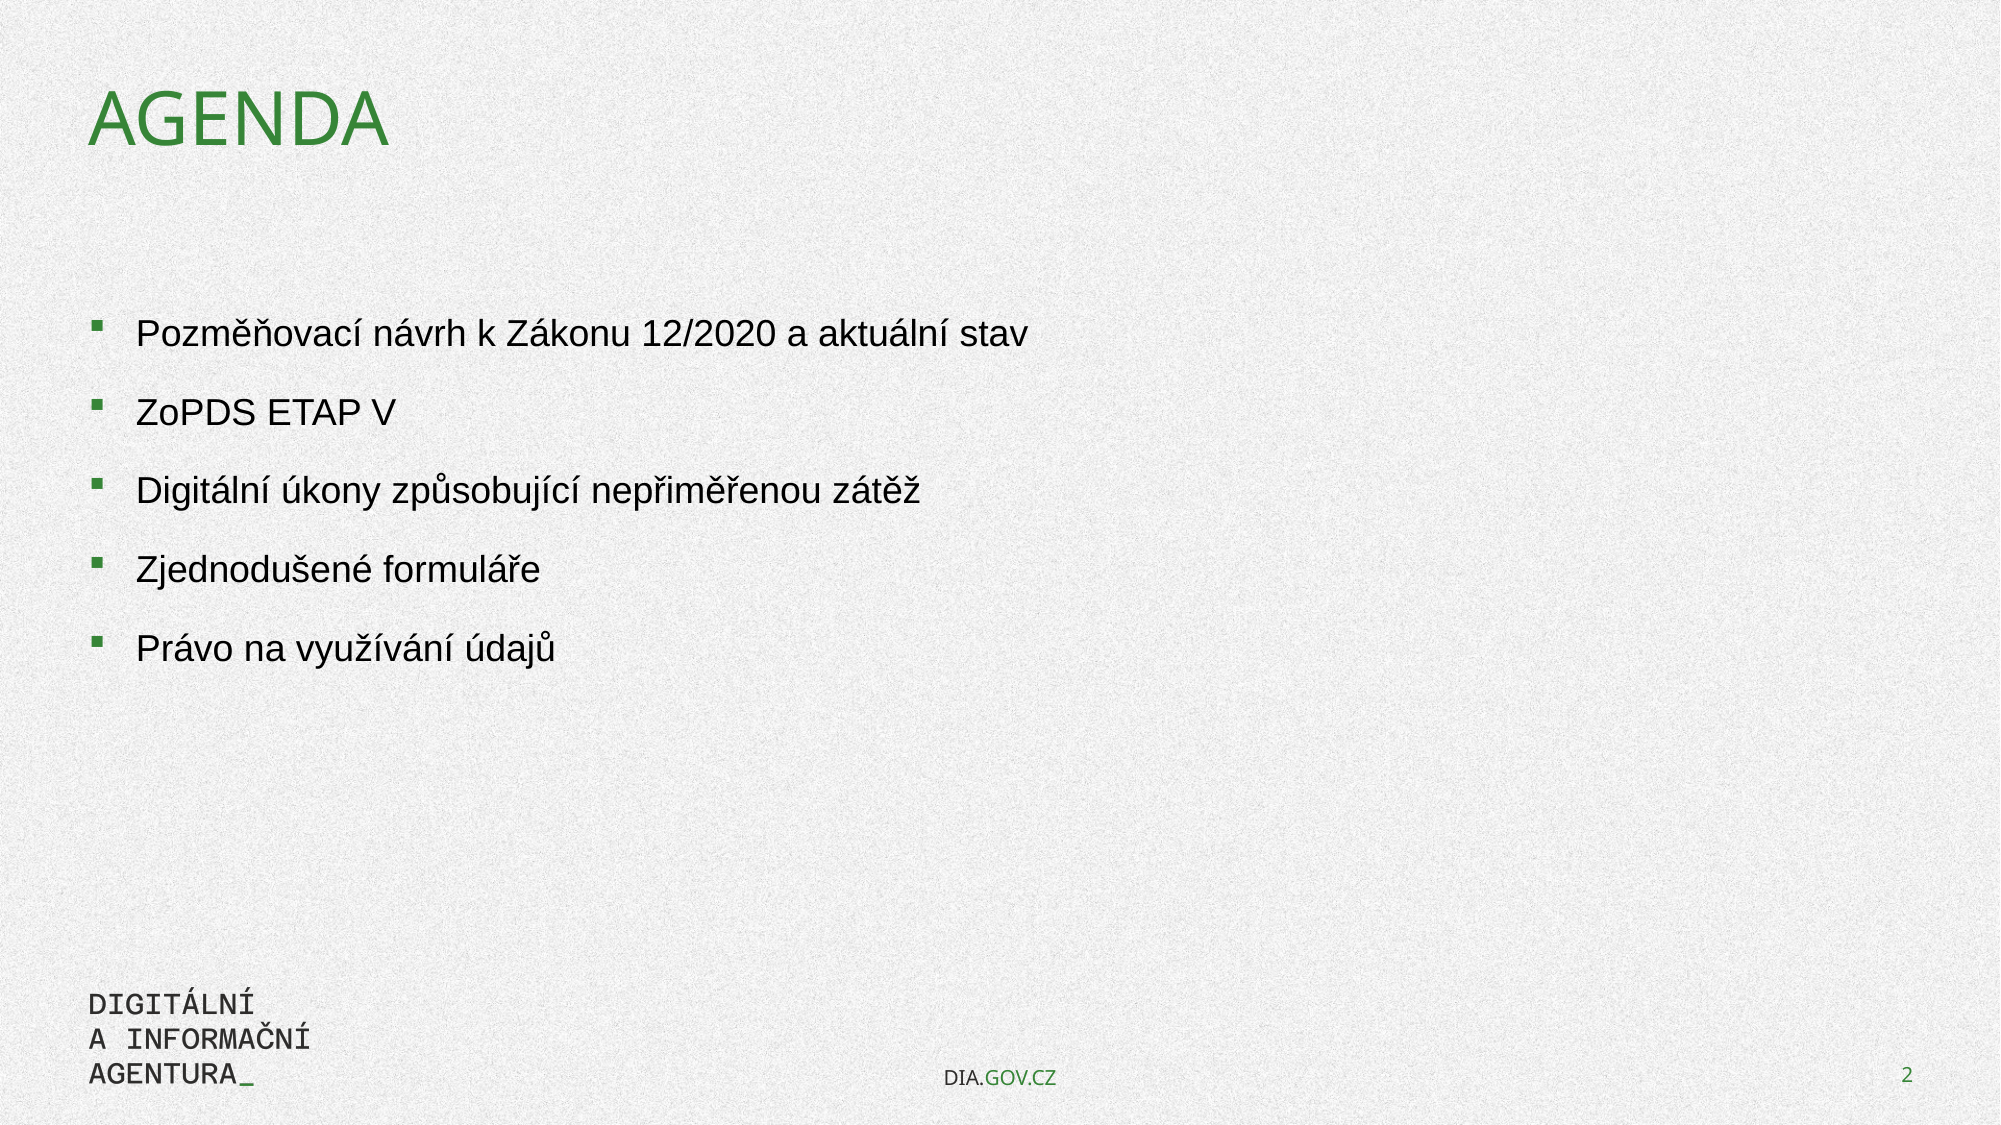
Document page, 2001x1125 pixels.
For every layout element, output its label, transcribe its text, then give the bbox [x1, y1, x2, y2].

picture [0, 0, 2001, 1125]
footer DIA.GOV.CZ [558, 1037, 1442, 1098]
title Agenda [88, 70, 1912, 284]
list Pozměňovací návrh k Zákonu 12/2020 a aktuální stav ZoPDS ETAP V Digitální úkony způsobující nepřiměřenou zátěž Zjednodušené formuláře Právo na využívání údajů [88, 299, 1912, 980]
slide_number 2 [1612, 1037, 1928, 1098]
